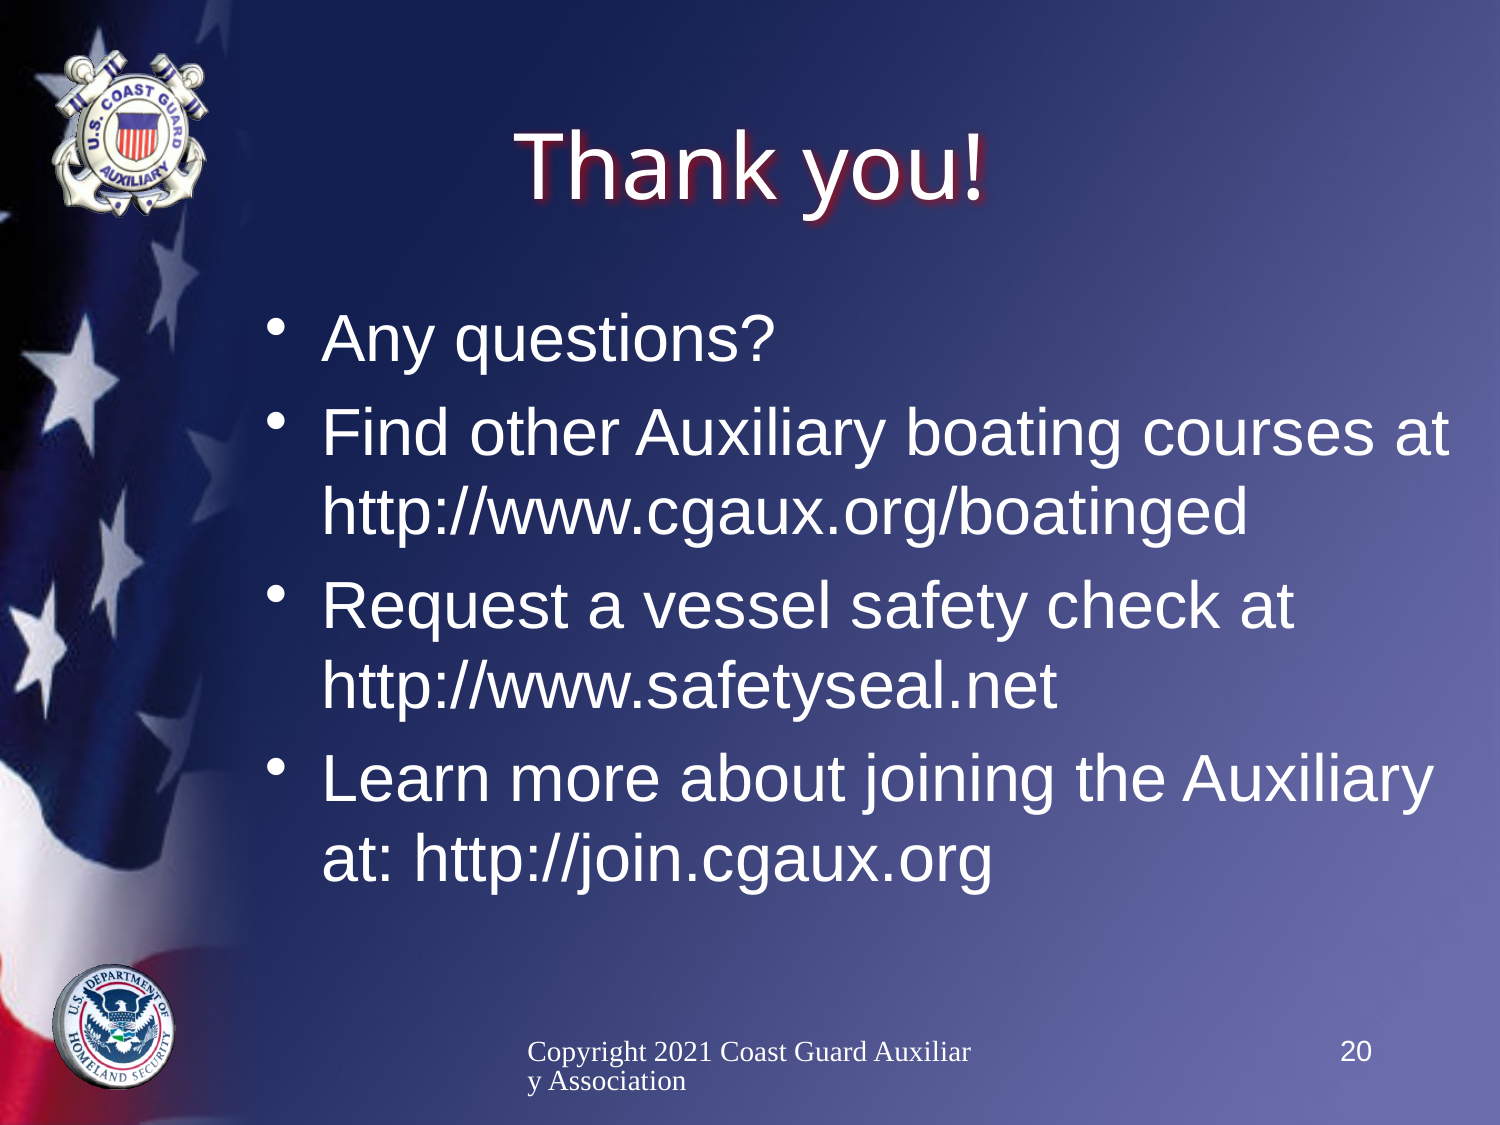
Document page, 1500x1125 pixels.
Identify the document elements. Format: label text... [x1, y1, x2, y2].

title Thank you! [112, 68, 1388, 257]
footer Copyright 2021 Coast Guard Auxiliary Association [512, 1025, 988, 1100]
picture [0, 0, 1500, 1125]
list Any questions? Find other Auxiliary boating courses at http://www.cgaux.org/boatinged Request a vessel safety check at http://www.safetyseal.net Learn more about joining the Auxiliary at: http://join.cgaux.org [249, 287, 1475, 963]
slide_number 20 [1074, 1025, 1388, 1100]
